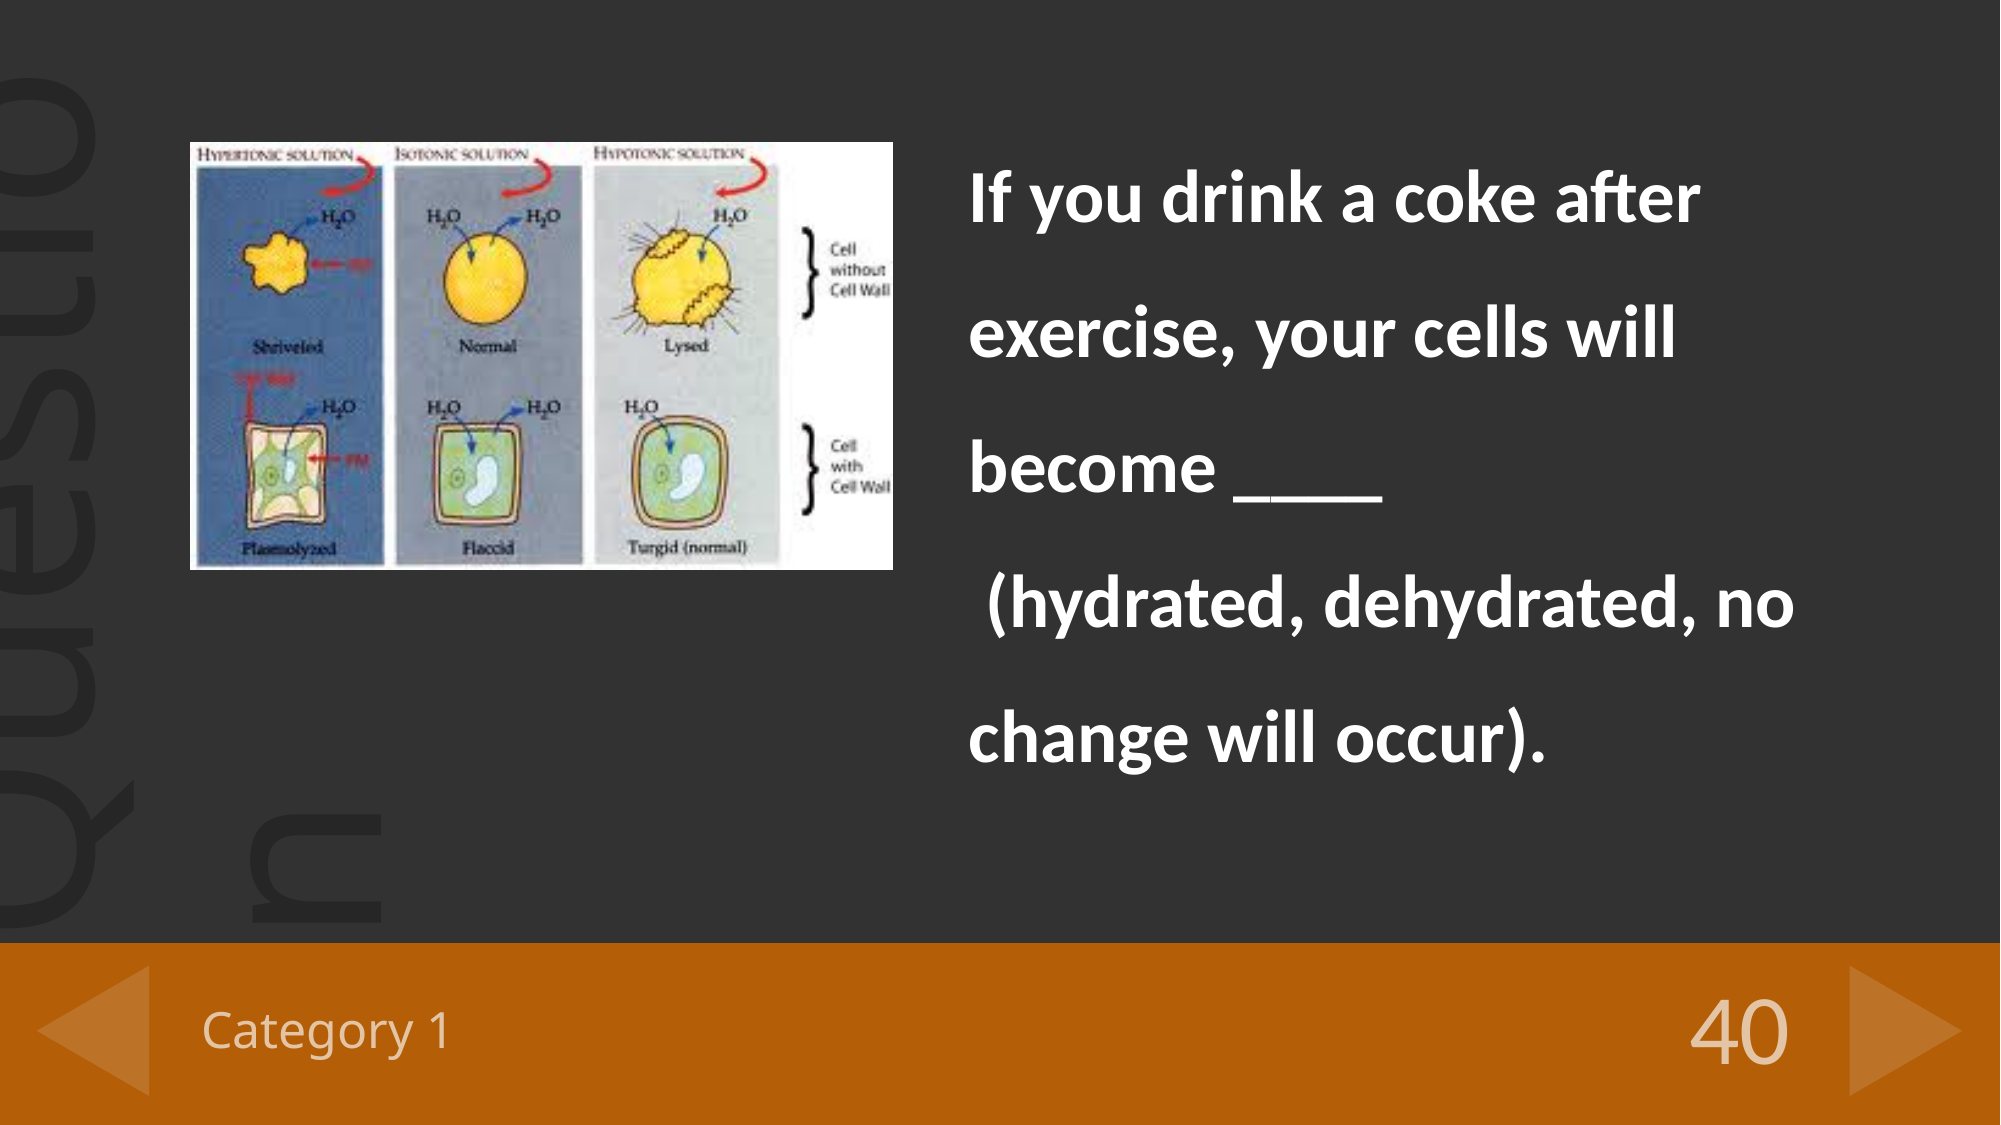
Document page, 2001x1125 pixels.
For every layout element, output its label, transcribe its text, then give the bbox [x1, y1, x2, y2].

list If you drink a coke after exercise, your cells will become ____ (hydrated, dehydrated, no change will occur). [953, 26, 1835, 854]
list 40 [1494, 967, 1806, 1097]
picture [190, 142, 893, 570]
title Category 1 [185, 967, 1494, 1097]
